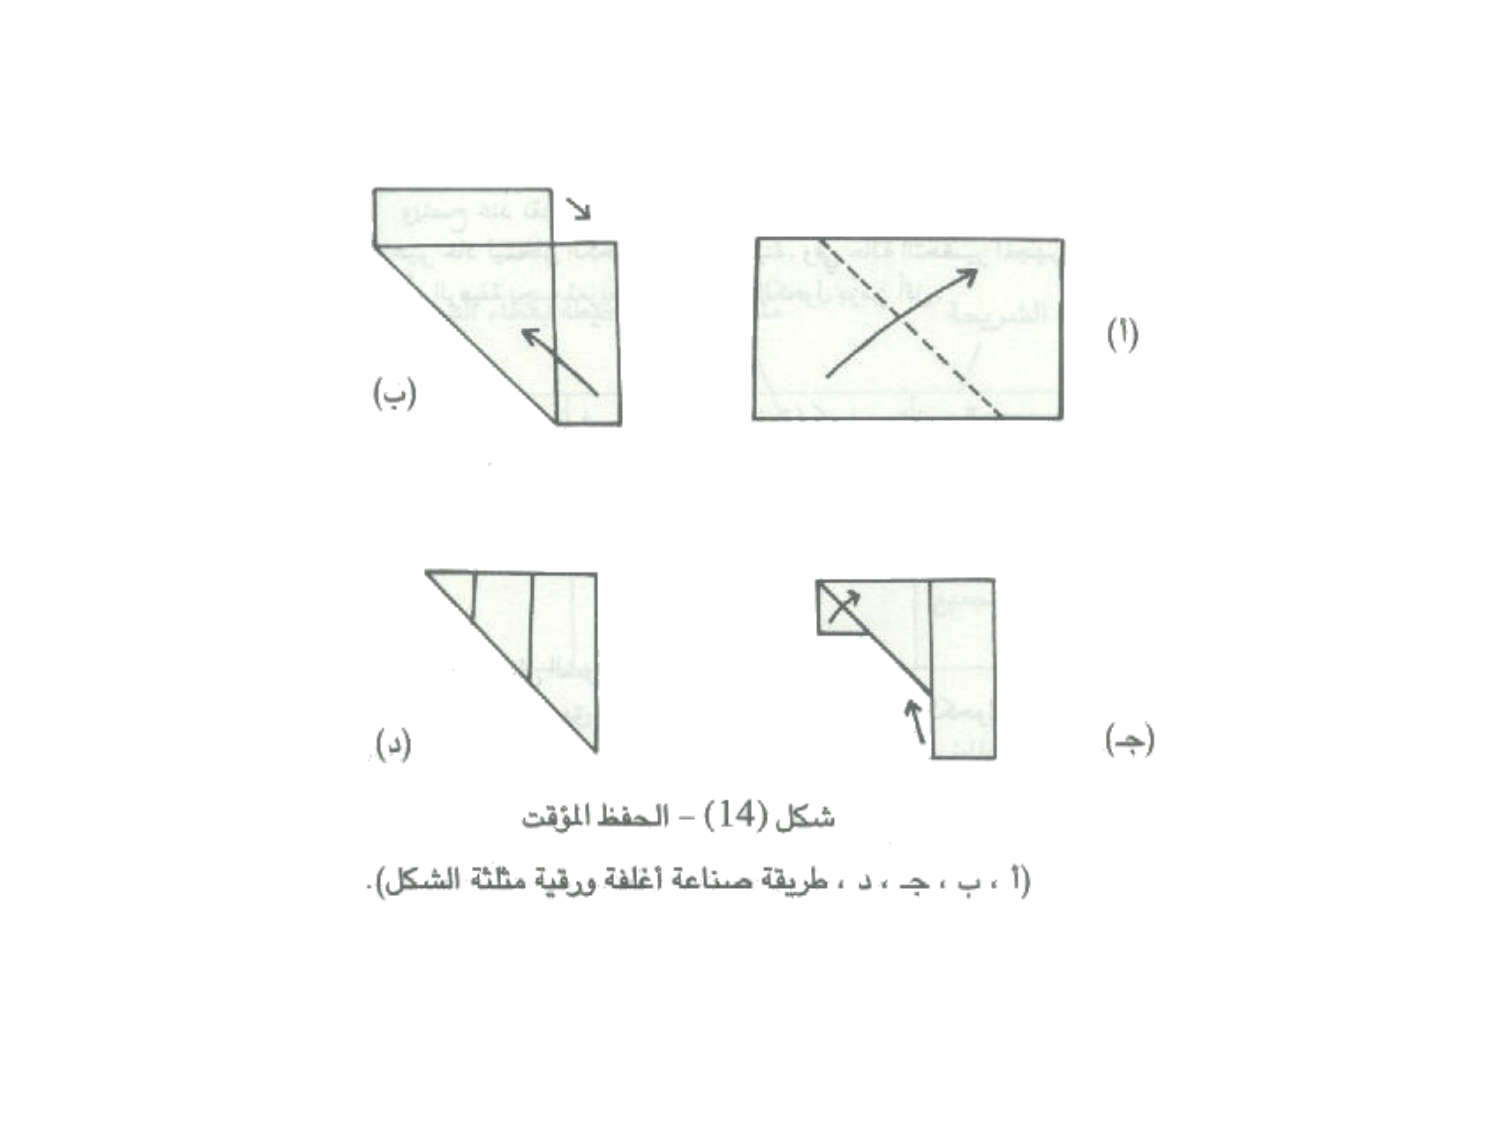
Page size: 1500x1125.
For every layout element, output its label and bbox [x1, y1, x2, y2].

picture [289, 184, 1165, 910]
